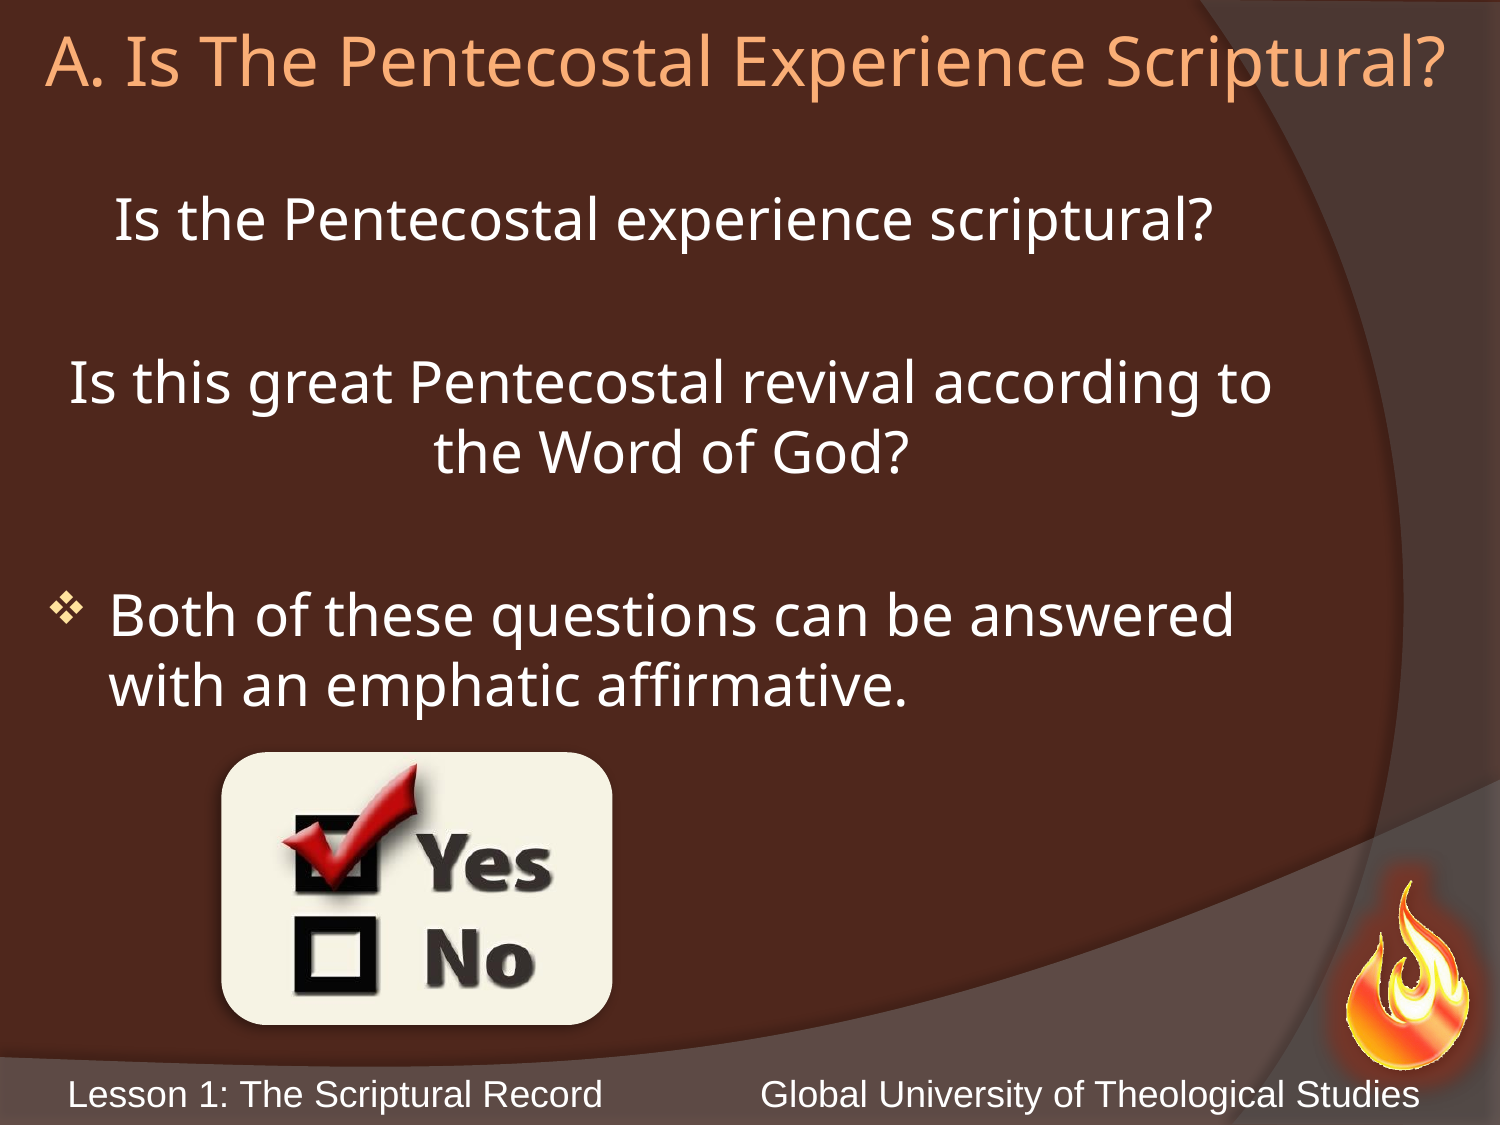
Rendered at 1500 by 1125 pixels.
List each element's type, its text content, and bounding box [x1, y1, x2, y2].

picture [1339, 874, 1476, 1078]
text_box Lesson 1: The Scriptural Record Global University of Theological Studies [0, 1062, 1500, 1123]
title A. Is The Pentecostal Experience Scriptural? [37, 0, 1463, 118]
list Is the Pentecostal experience scriptural? Is this great Pentecostal revival according to the Word of God? Both of these questions can be answered with an emphatic affirmative. [24, 174, 1313, 975]
picture [221, 751, 613, 1026]
